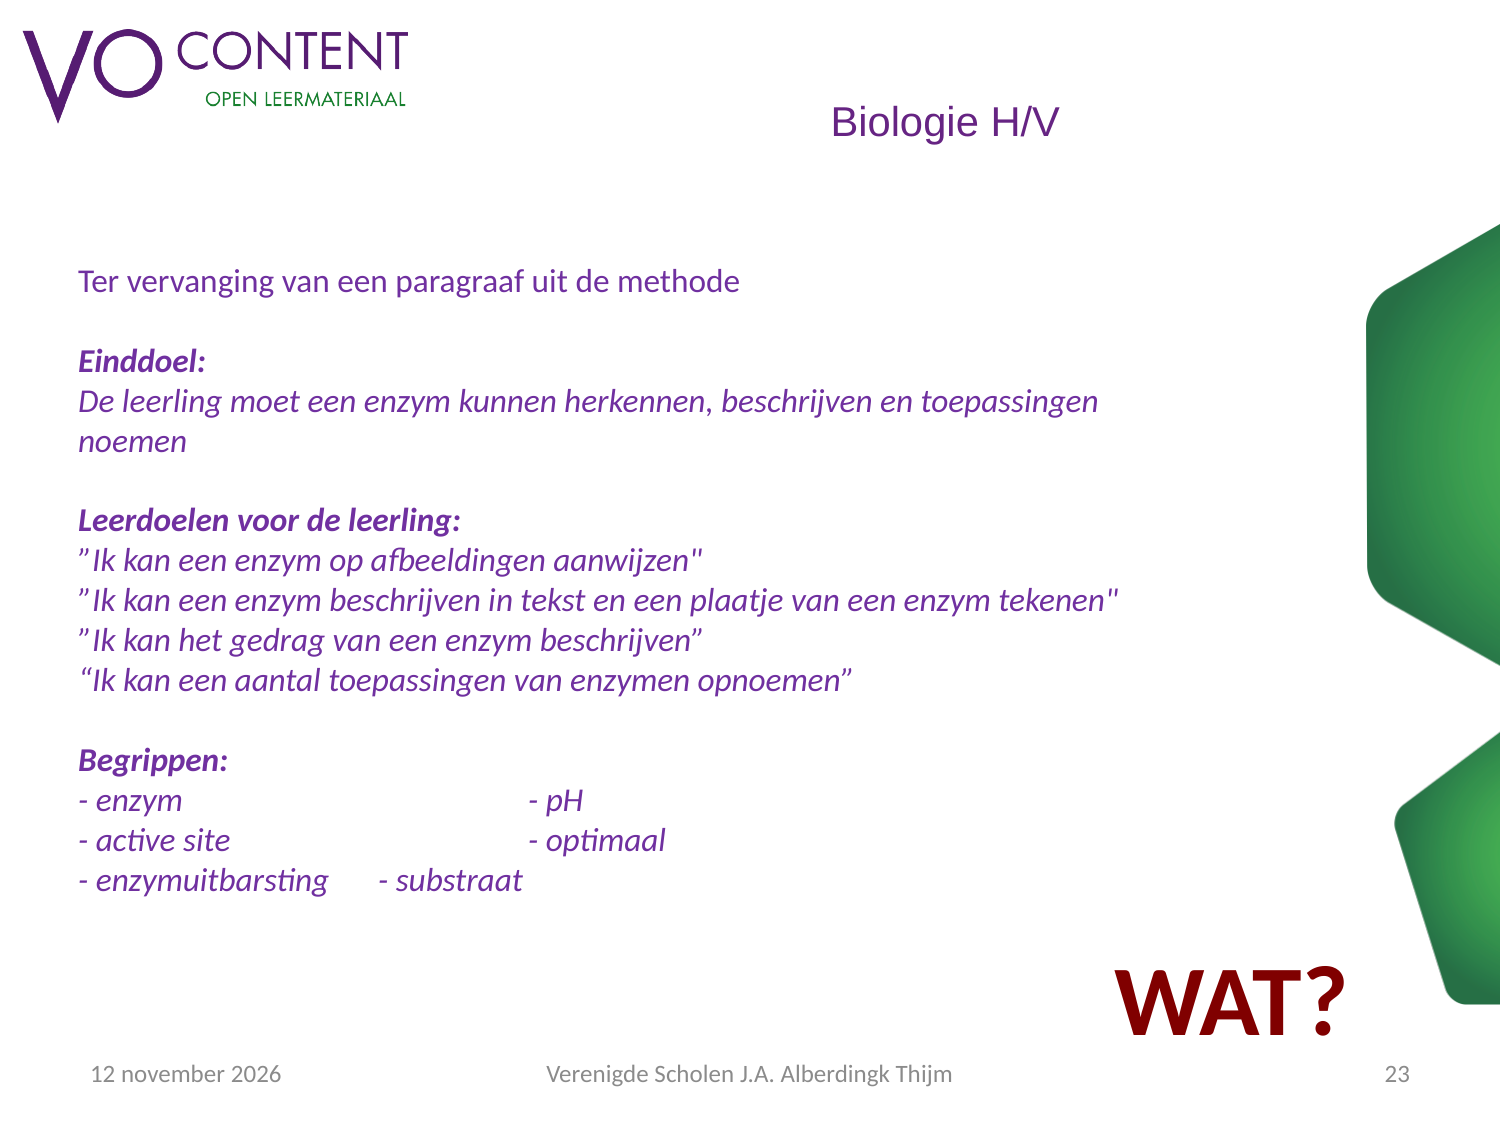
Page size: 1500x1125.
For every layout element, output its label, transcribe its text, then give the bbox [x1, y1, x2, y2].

text_box WAT? [1099, 927, 1394, 1063]
picture [1366, 222, 1500, 1005]
slide_number 23 [1074, 1042, 1425, 1103]
picture [22, 29, 408, 124]
title Biologie H/V [815, 82, 1384, 157]
text_box Ter vervanging van een paragraaf uit de methode Einddoel: De leerling moet een enzym kunnen herkennen, beschrijven en toepassingen noemen Leerdoelen voor de leerling: ”Ik kan een enzym op afbeeldingen aanwijzen" ”Ik kan een enzym beschrijven in tekst en een plaatje van een enzym tekenen" ”Ik kan het gedrag van een enzym beschrijven” “Ik kan een aantal toepassingen van enzymen opnoemen” Begrippen: - enzym - pH - active site - optimaal - enzymuitbarsting - substraat [63, 251, 1229, 951]
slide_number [75, 1042, 425, 1103]
footer Verenigde Scholen J.A. Alberdingk Thijm [512, 1042, 988, 1103]
